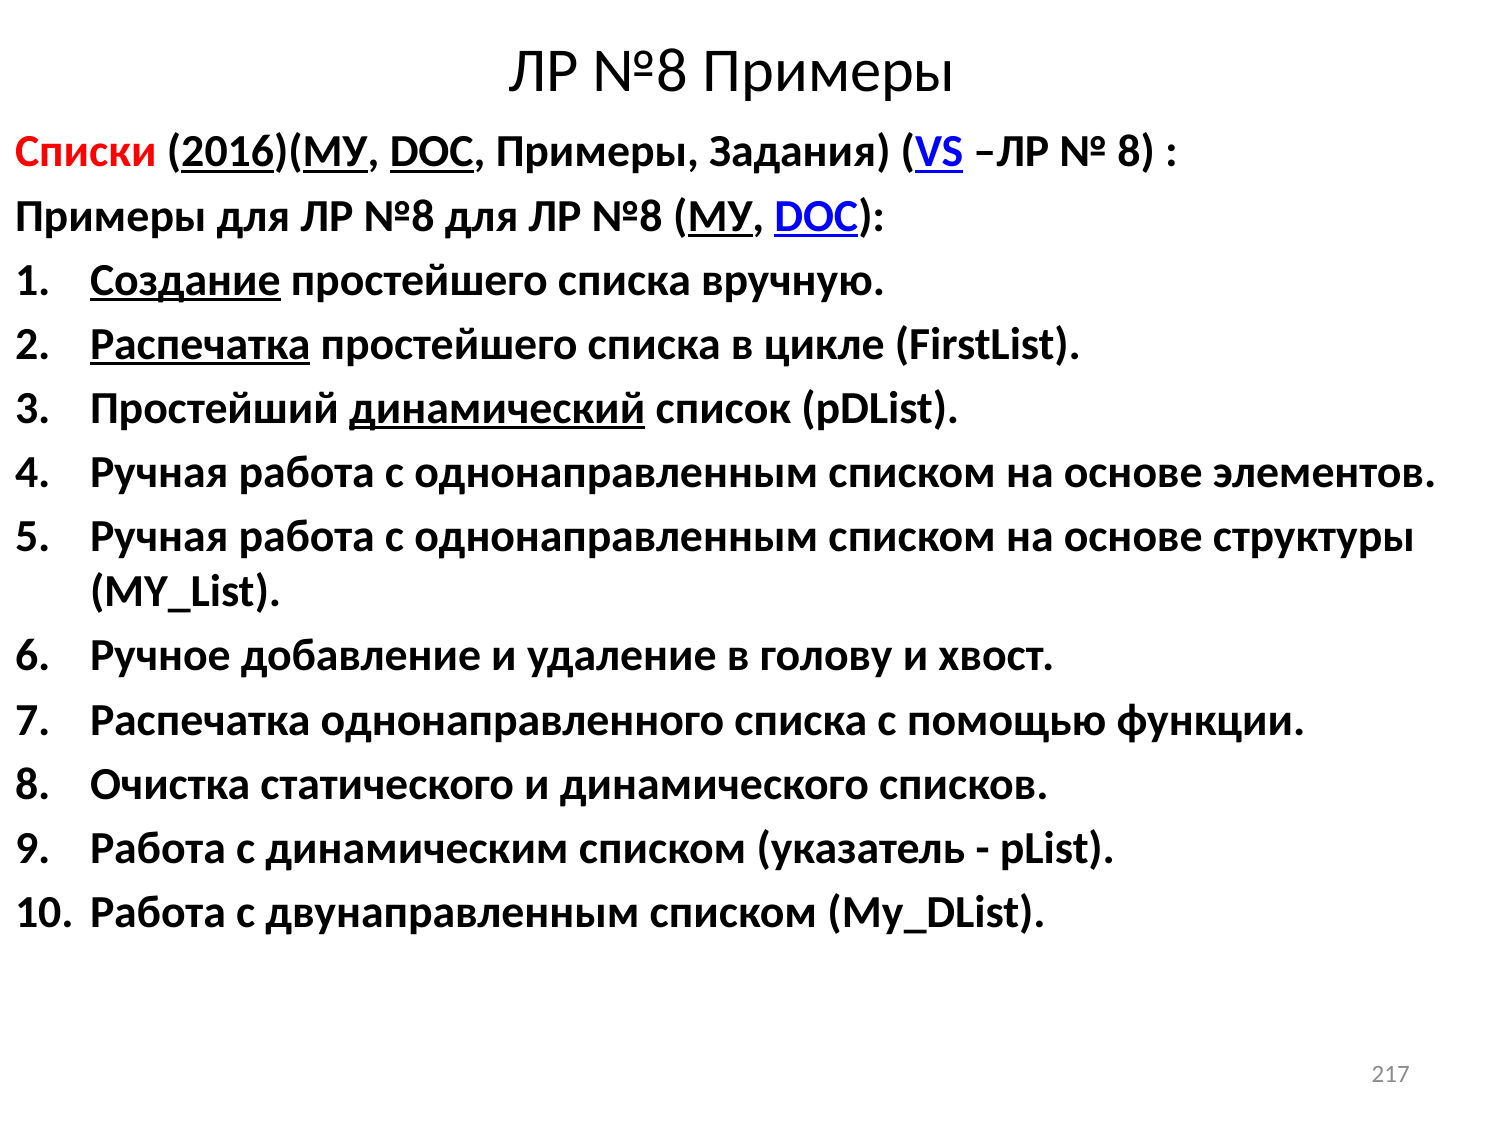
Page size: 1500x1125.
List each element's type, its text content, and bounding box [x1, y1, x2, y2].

text_box Списки (2016)(МУ, DOC, Примеры, Задания) (VS –ЛР № 8) : Примеры для ЛР №8 для ЛР №8 (МУ, DOC): Создание простейшего списка вручную. Распечатка простейшего списка в цикле (FirstList). Простейший динамический список (pDList). Ручная работа с однонаправленным списком на основе элементов. Ручная работа с однонаправленным списком на основе структуры (MY_List). Ручное добавление и удаление в голову и хвост. Распечатка однонаправленного списка с помощью функции. Очистка статического и динамического списков. Работа с динамическим списком (указатель - pList). Работа с двунаправленным списком (My_DList). [0, 113, 1500, 1024]
slide_number 217 [1074, 1042, 1425, 1103]
title ЛР №8 Примеры [147, 19, 1317, 113]
